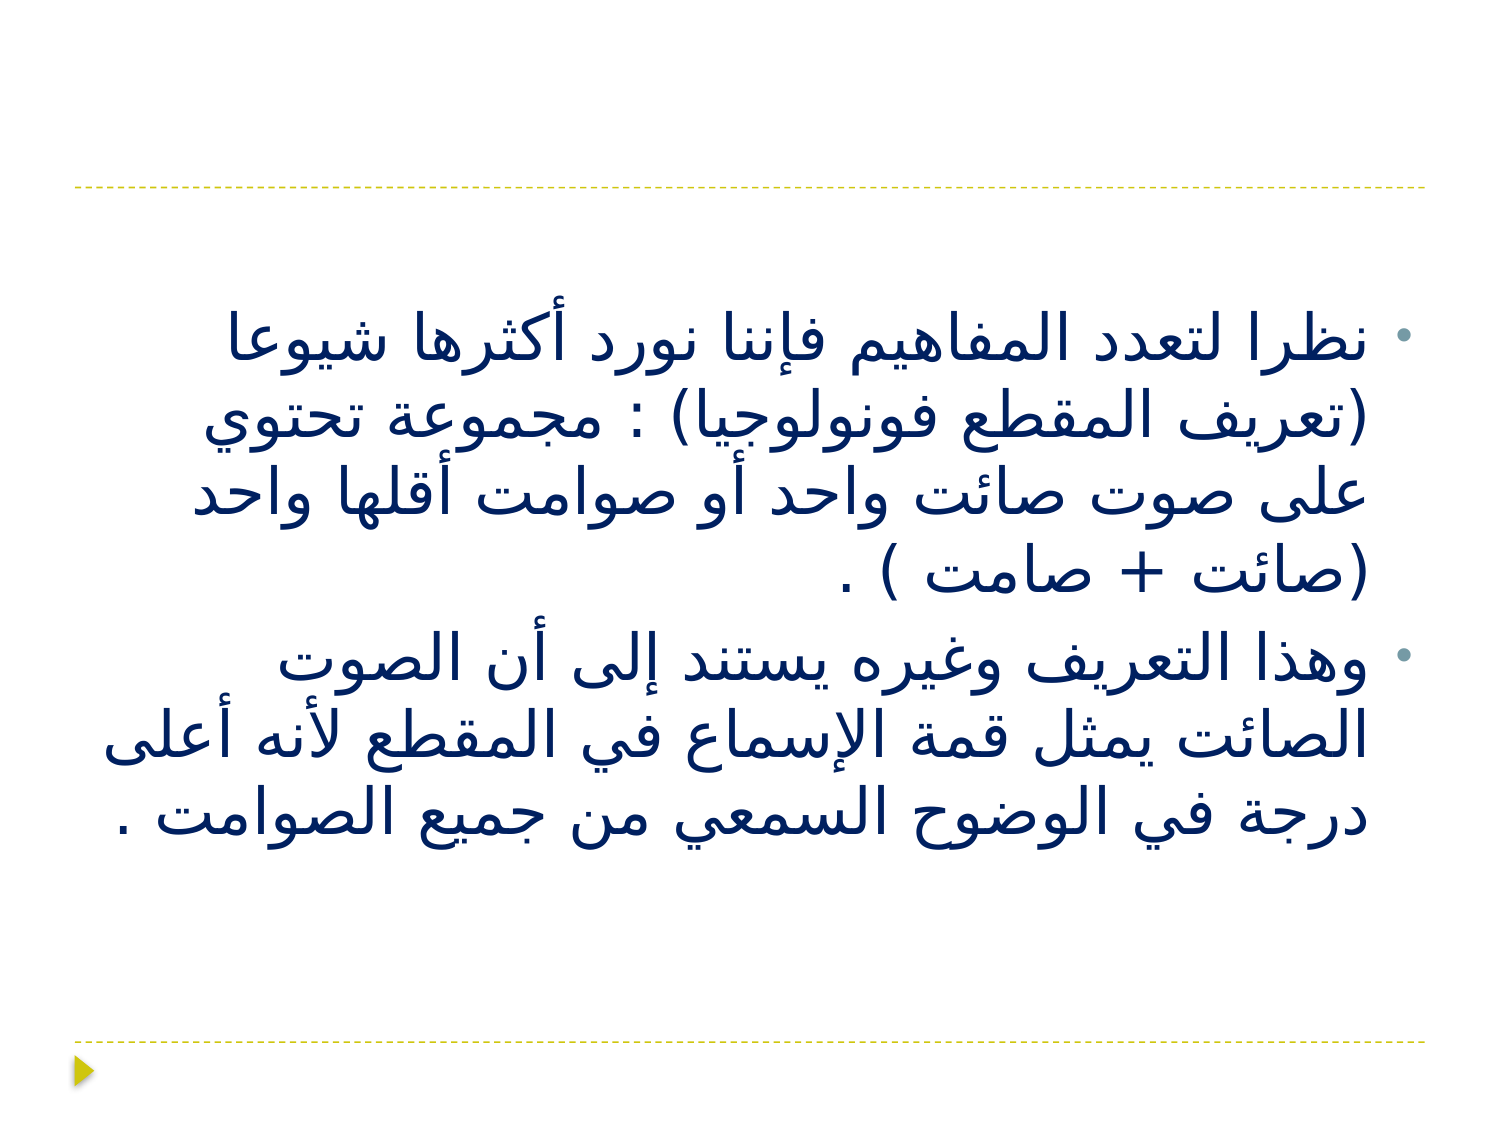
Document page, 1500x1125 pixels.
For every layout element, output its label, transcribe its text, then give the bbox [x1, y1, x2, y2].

list نظرا لتعدد المفاهيم فإننا نورد أكثرها شيوعا (تعريف المقطع فونولوجيا) : مجموعة تحتوي على صوت صائت واحد أو صوامت أقلها واحد (صائت + صامت ) . وهذا التعريف وغيره يستند إلى أن الصوت الصائت يمثل قمة الإسماع في المقطع لأنه أعلى درجة في الوضوح السمعي من جميع الصوامت . [75, 200, 1425, 1010]
